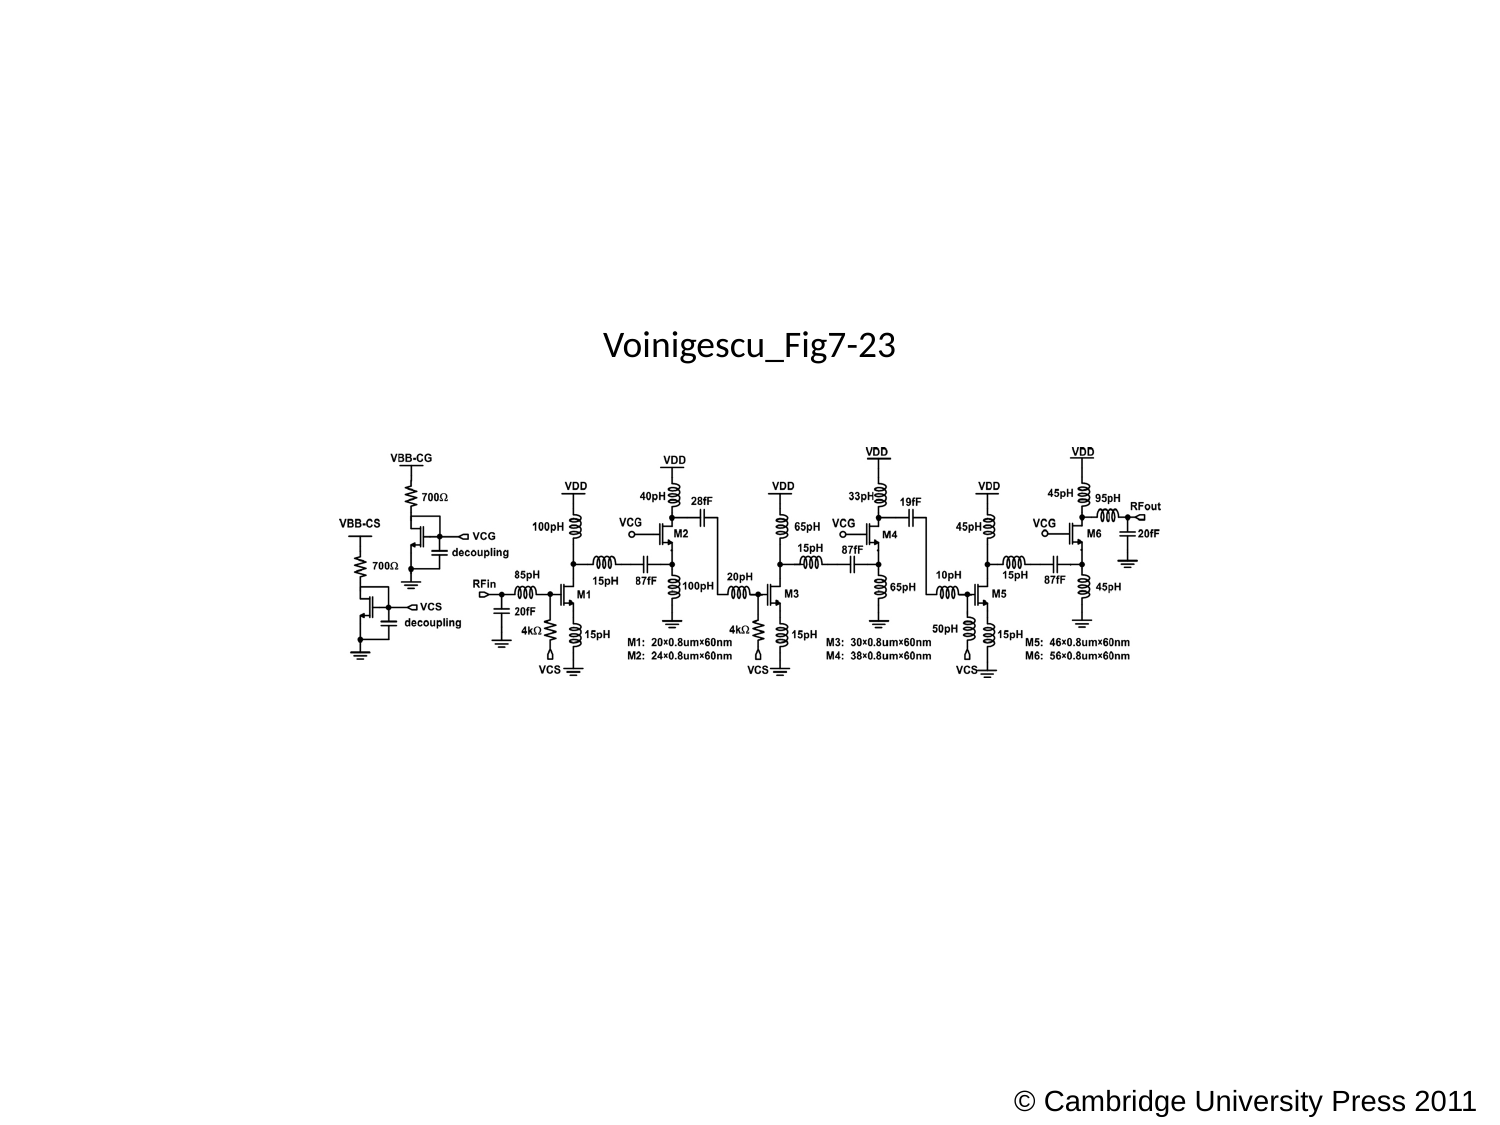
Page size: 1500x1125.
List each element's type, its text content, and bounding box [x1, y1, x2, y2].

text_box © Cambridge University Press 2011 [907, 1074, 1493, 1125]
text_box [339, 312, 1161, 678]
